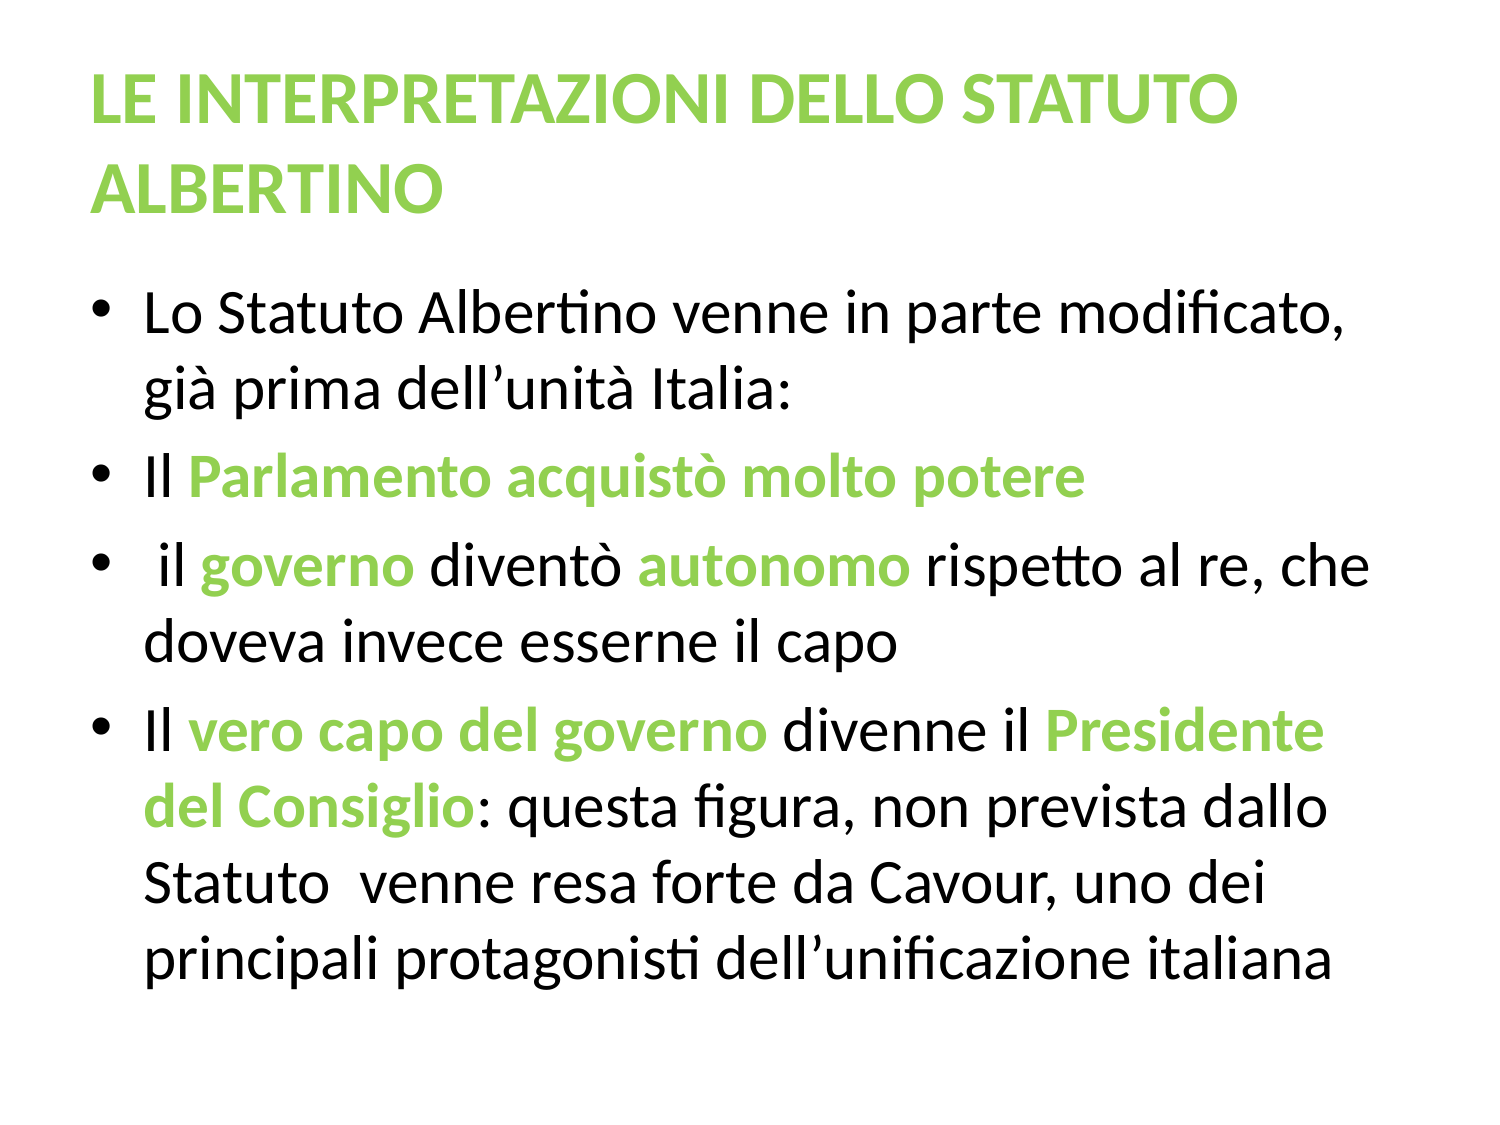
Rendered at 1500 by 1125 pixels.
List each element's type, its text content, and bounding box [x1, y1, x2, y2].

list Lo Statuto Albertino venne in parte modificato, già prima dell’unità Italia: Il Parlamento acquistò molto potere il governo diventò autonomo rispetto al re, che doveva invece esserne il capo Il vero capo del governo divenne il Presidente del Consiglio: questa figura, non prevista dallo Statuto venne resa forte da Cavour, uno dei principali protagonisti dell’unificazione italiana [75, 262, 1425, 1005]
title LE INTERPRETAZIONI DELLO STATUTO ALBERTINO [75, 45, 1425, 233]
